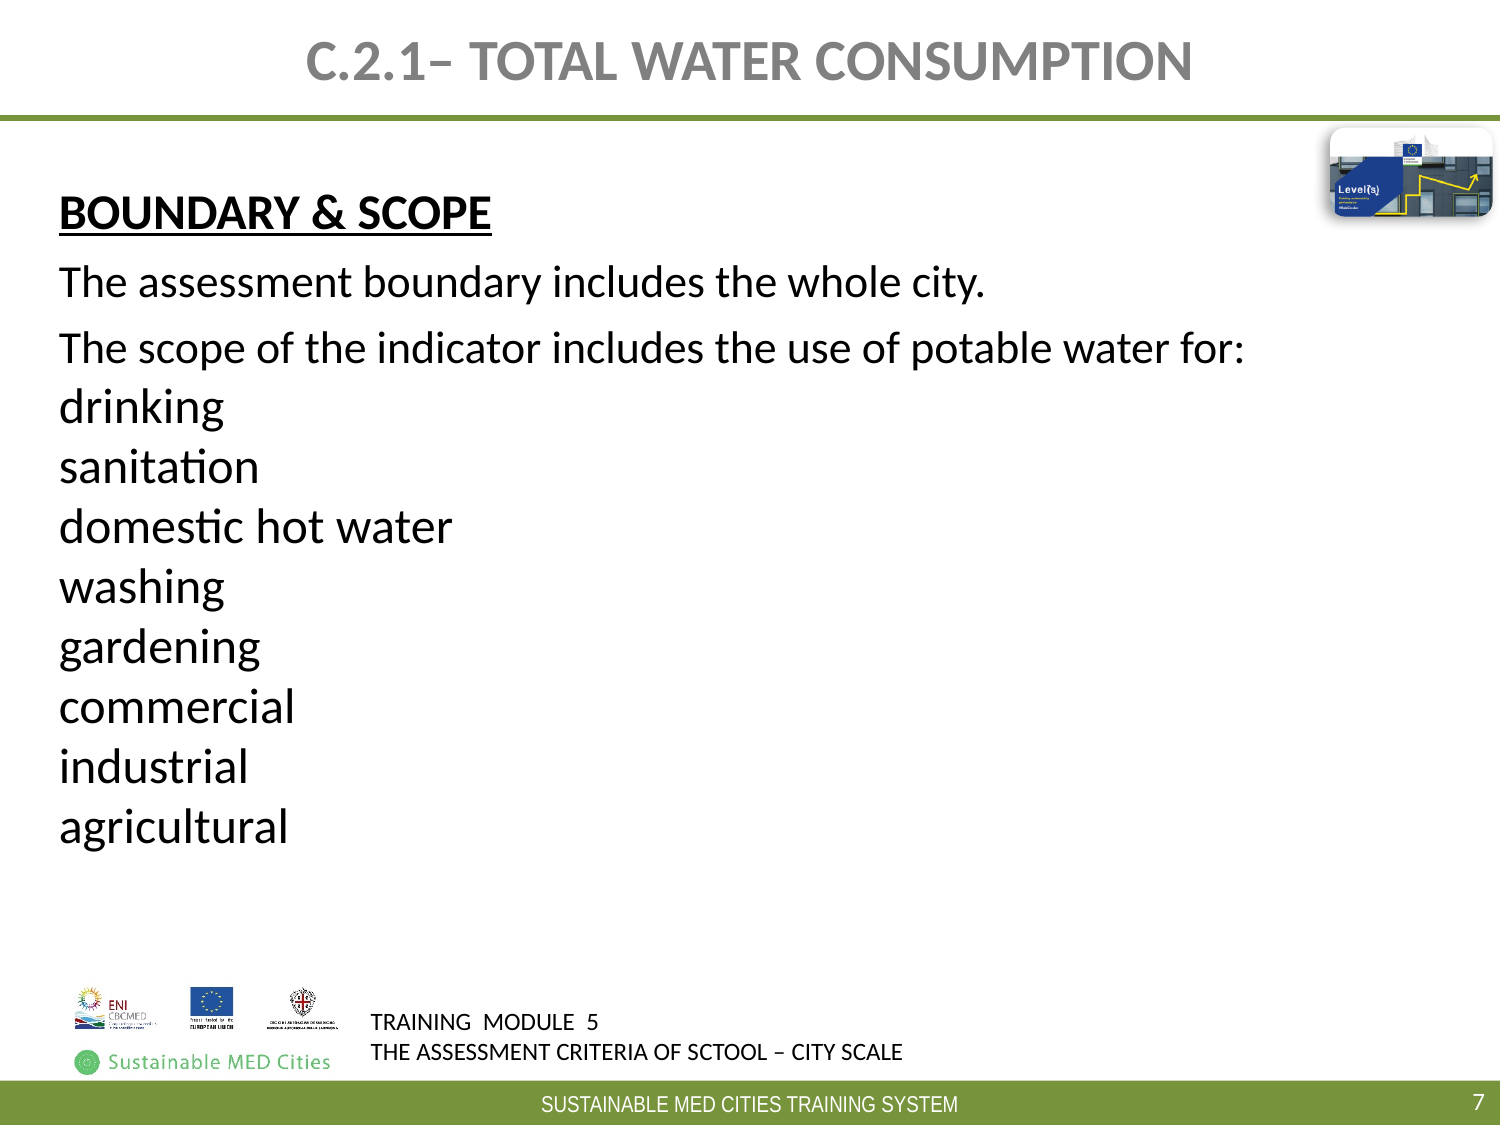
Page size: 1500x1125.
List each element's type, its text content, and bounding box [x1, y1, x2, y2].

picture [62, 1041, 356, 1080]
text_box C.2.1– TOTAL WATER CONSUMPTION [0, 0, 1500, 115]
slide_number 7 [1149, 1074, 1500, 1125]
picture [1329, 127, 1493, 217]
list BOUNDARY & SCOPE The assessment boundary includes the whole city. The scope of the indicator includes the use of potable water for: drinking sanitation domestic hot water washing gardening commercial industrial agricultural [43, 172, 1451, 1041]
